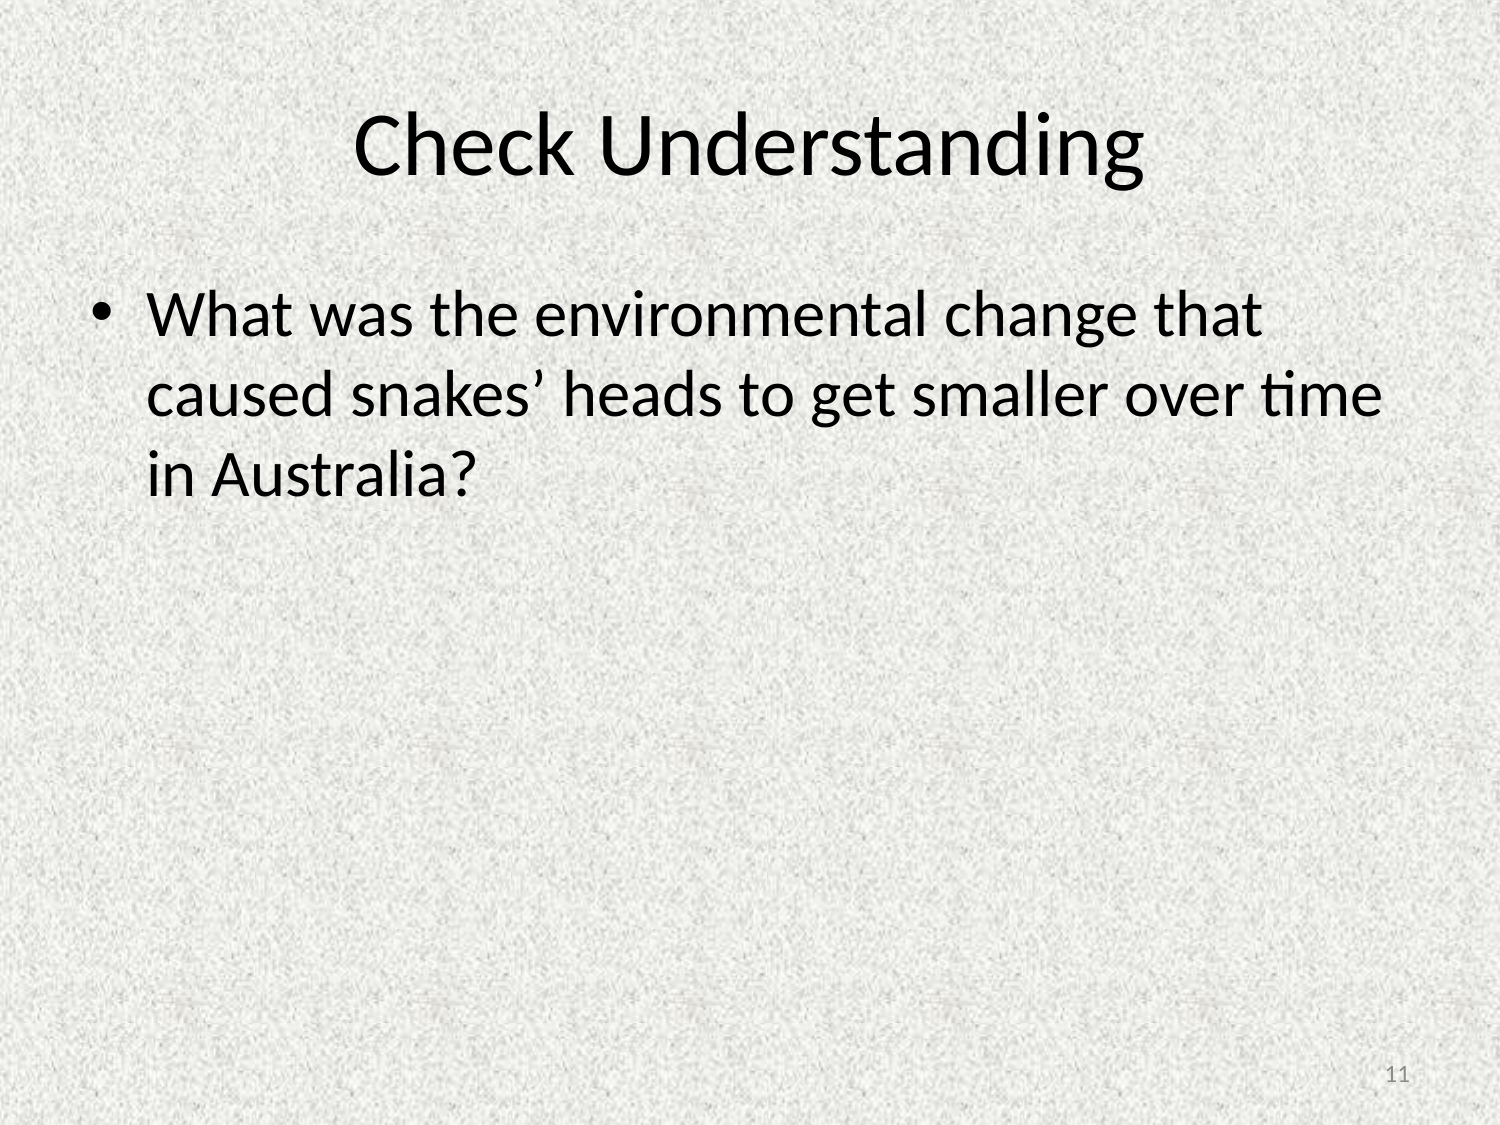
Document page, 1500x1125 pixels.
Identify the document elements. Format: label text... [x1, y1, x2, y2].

picture [0, 0, 1500, 1125]
slide_number 11 [1074, 1042, 1425, 1103]
title Check Understanding [75, 45, 1425, 233]
list What was the environmental change that caused snakes’ heads to get smaller over time in Australia? [75, 262, 1425, 1005]
